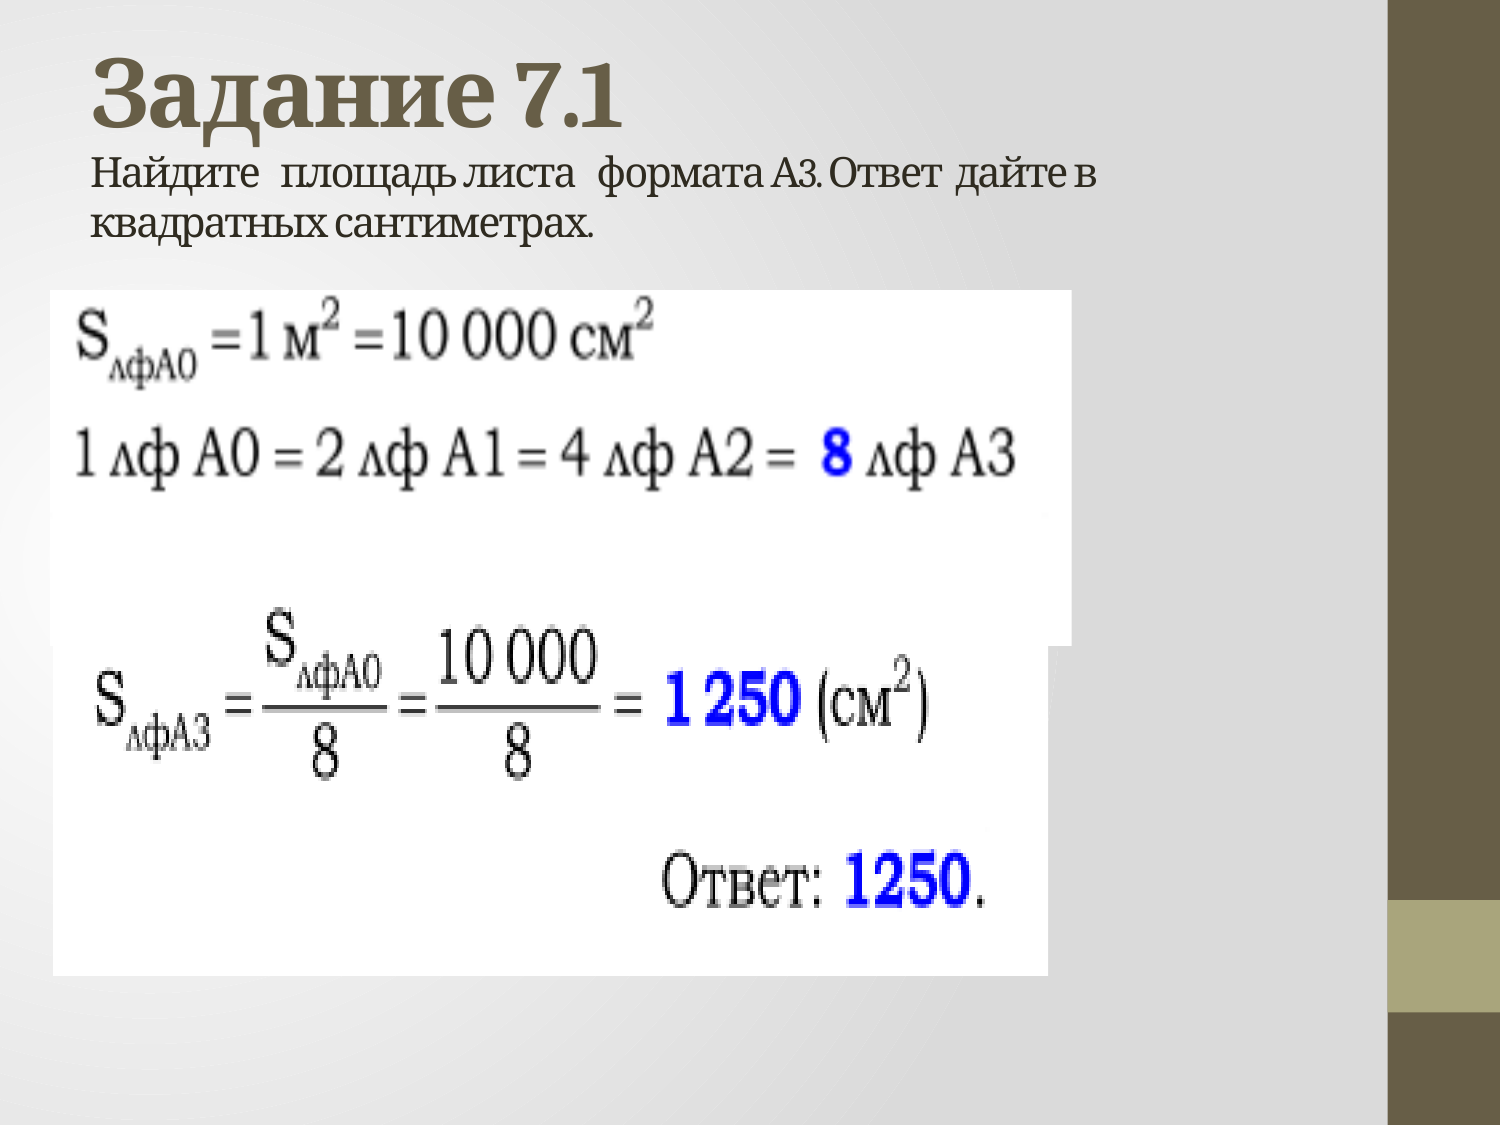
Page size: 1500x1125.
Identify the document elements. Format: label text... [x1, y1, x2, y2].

title Задание 7.1 Найдите площадь листа формата А3. Ответ дайте в квадратных сантиметрах. [75, 45, 1325, 233]
picture [49, 290, 1073, 977]
